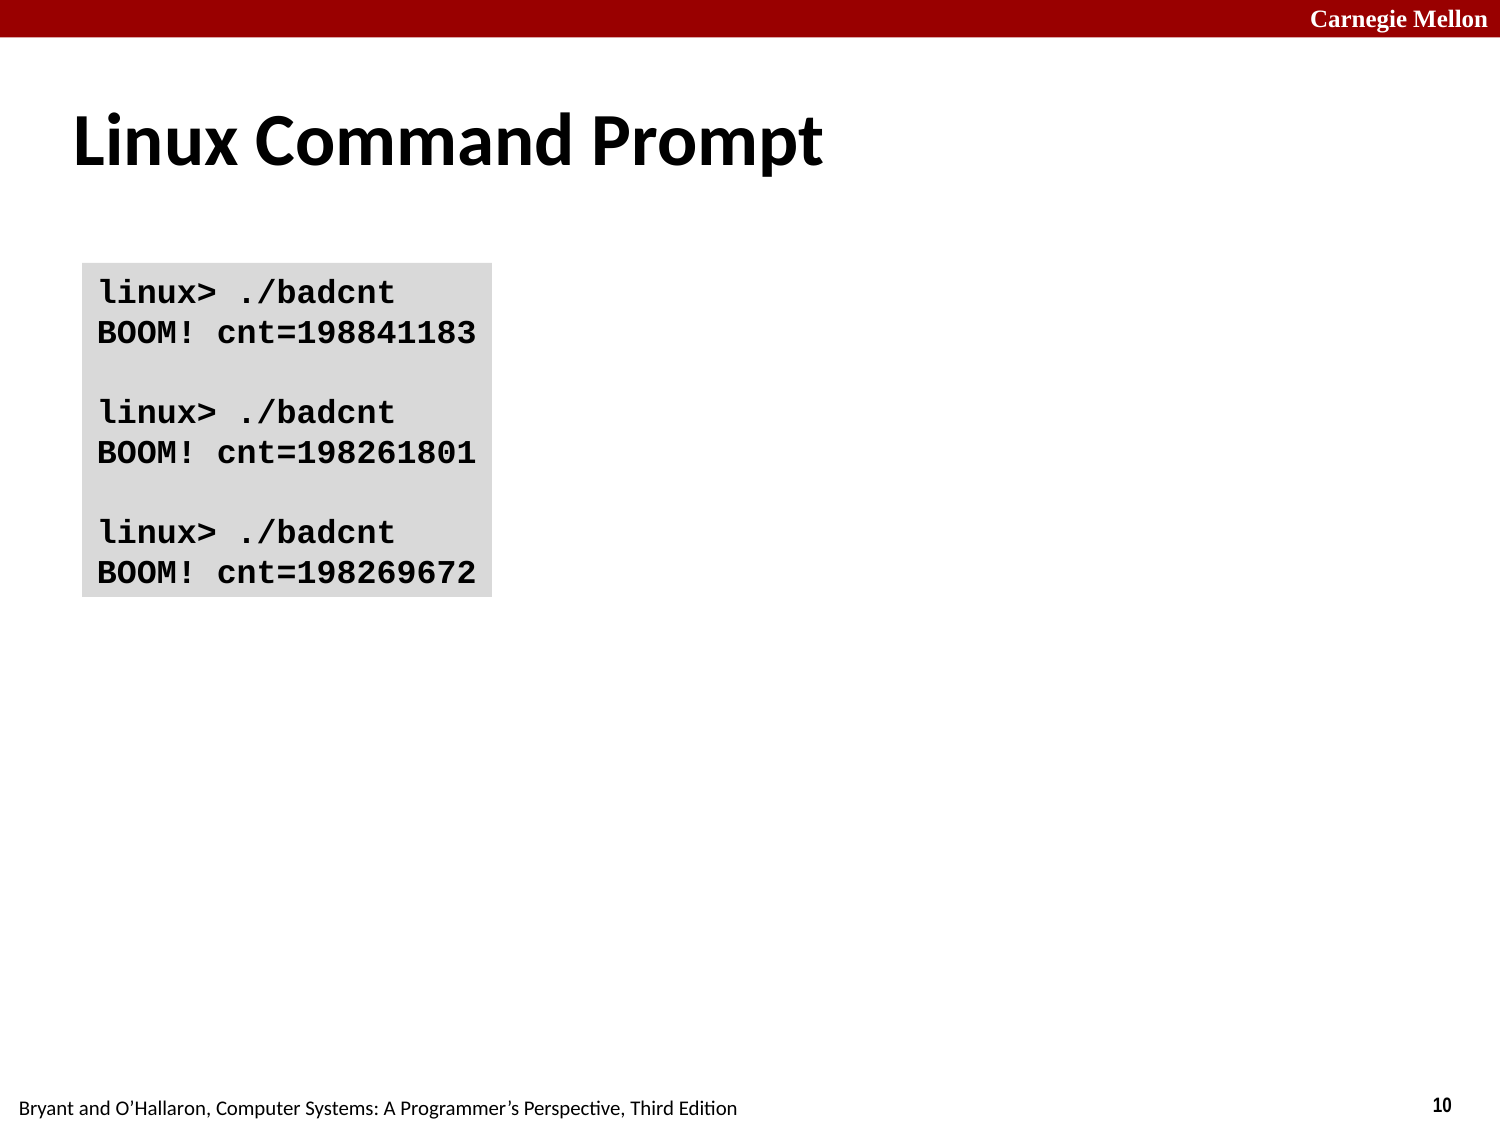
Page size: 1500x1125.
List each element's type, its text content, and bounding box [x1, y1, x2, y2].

title Linux Command Prompt [58, 72, 1305, 199]
text_box linux> ./badcnt BOOM! cnt=198841183 linux> ./badcnt BOOM! cnt=198261801 linux> ./badcnt BOOM! cnt=198269672 [82, 262, 492, 597]
